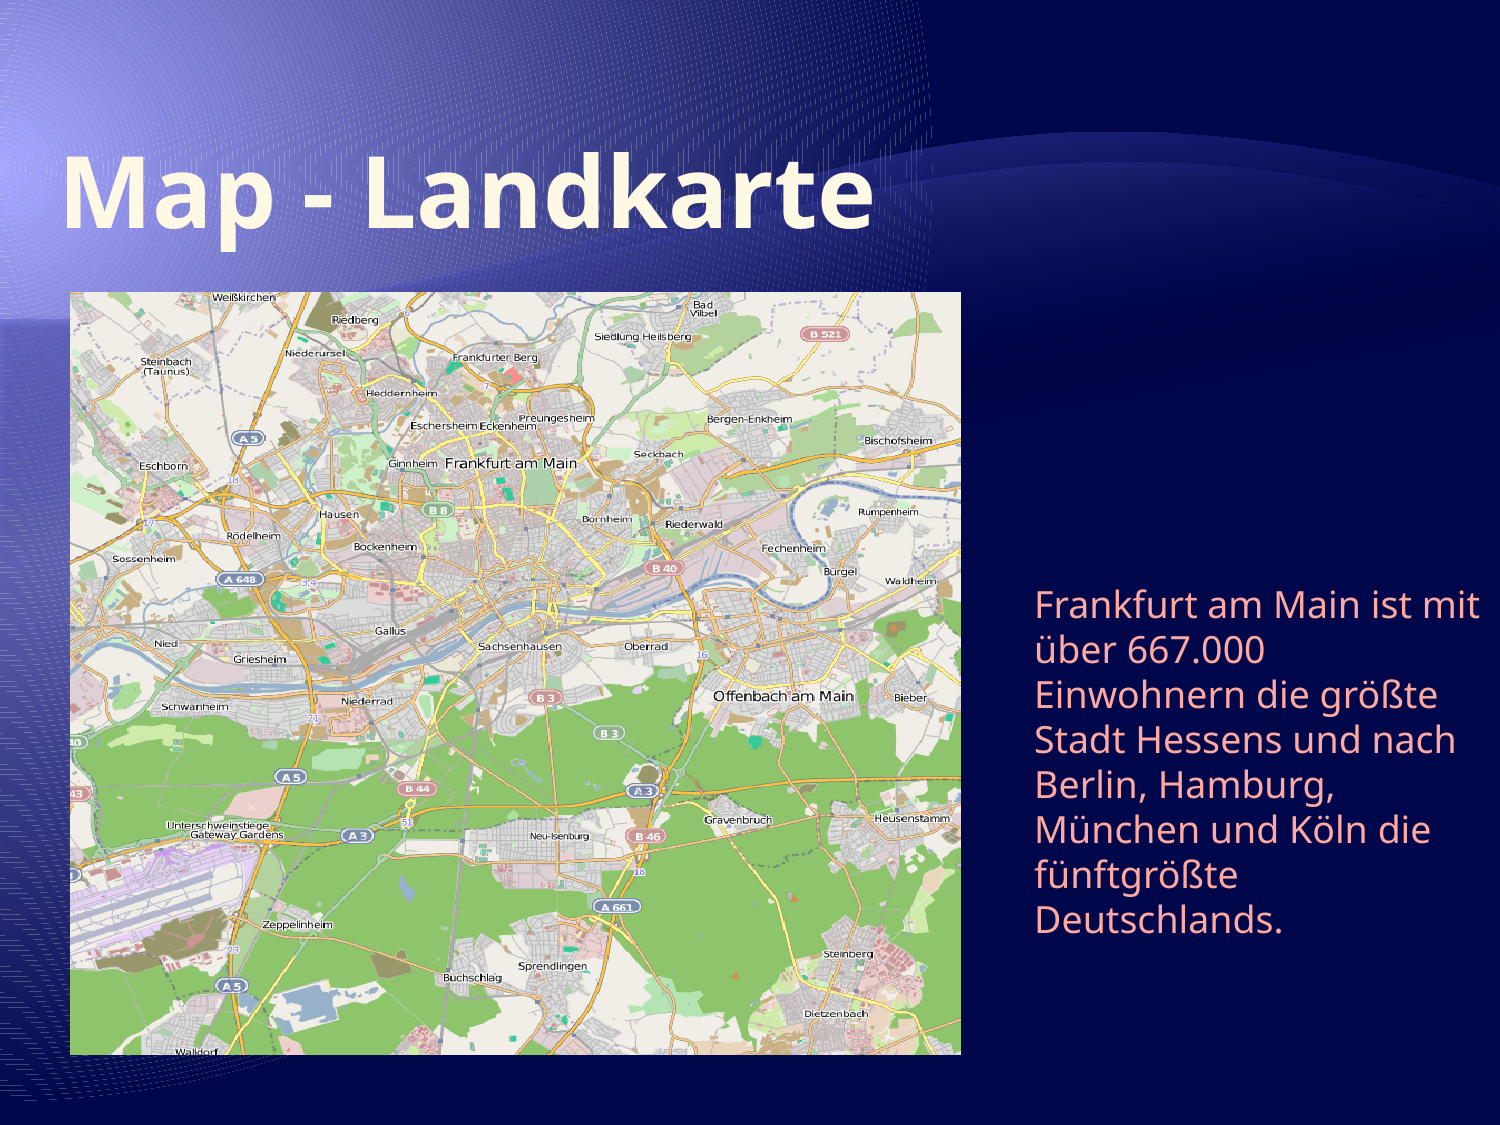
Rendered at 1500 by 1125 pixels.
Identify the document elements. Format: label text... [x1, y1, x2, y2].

text_box Frankfurt am Main ist mit über 667.000 Einwohnern die größte Stadt Hessens und nach Berlin, Hamburg, München und Köln die fünftgrößte Deutschlands. [1019, 574, 1500, 994]
title Map - Landkarte [58, 0, 1409, 250]
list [70, 292, 962, 1055]
